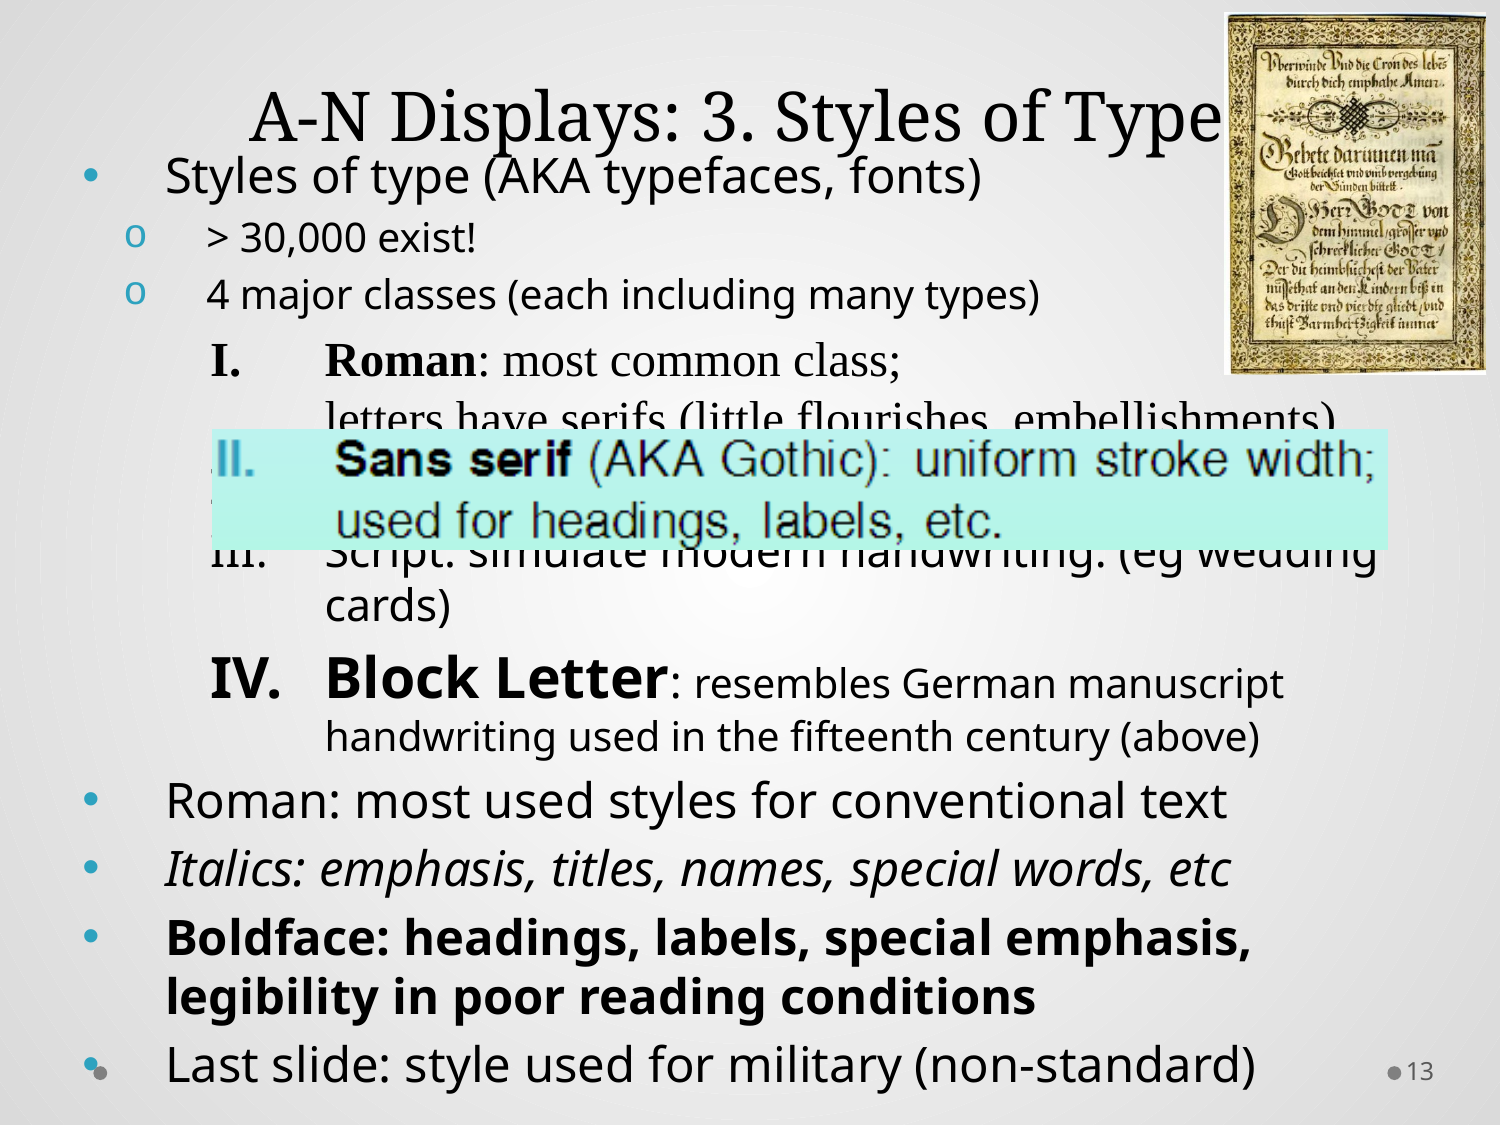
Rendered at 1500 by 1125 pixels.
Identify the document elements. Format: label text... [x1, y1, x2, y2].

slide_number 13 [1401, 1042, 1494, 1103]
picture [212, 429, 1388, 551]
title A-N Displays: 3. Styles of Type [62, 62, 1219, 137]
list Styles of type (AKA typefaces, fonts) > 30,000 exist! 4 major classes (each including many types) Roman: most common class; letters have serifs (little flourishes, embellishments) Sans serif (AKA Gothic): uniform stroke width; Script: simulate modern handwriting. (eg wedding cards) Block Letter: resembles German manuscript handwriting used in the fifteenth century (above) Roman: most used styles for conventional text Italics: emphasis, titles, names, special words, etc Boldface: headings, labels, special emphasis, legibility in poor reading conditions Last slide: style used for military (non-standard) [50, 137, 1400, 1113]
picture [1224, 12, 1487, 376]
